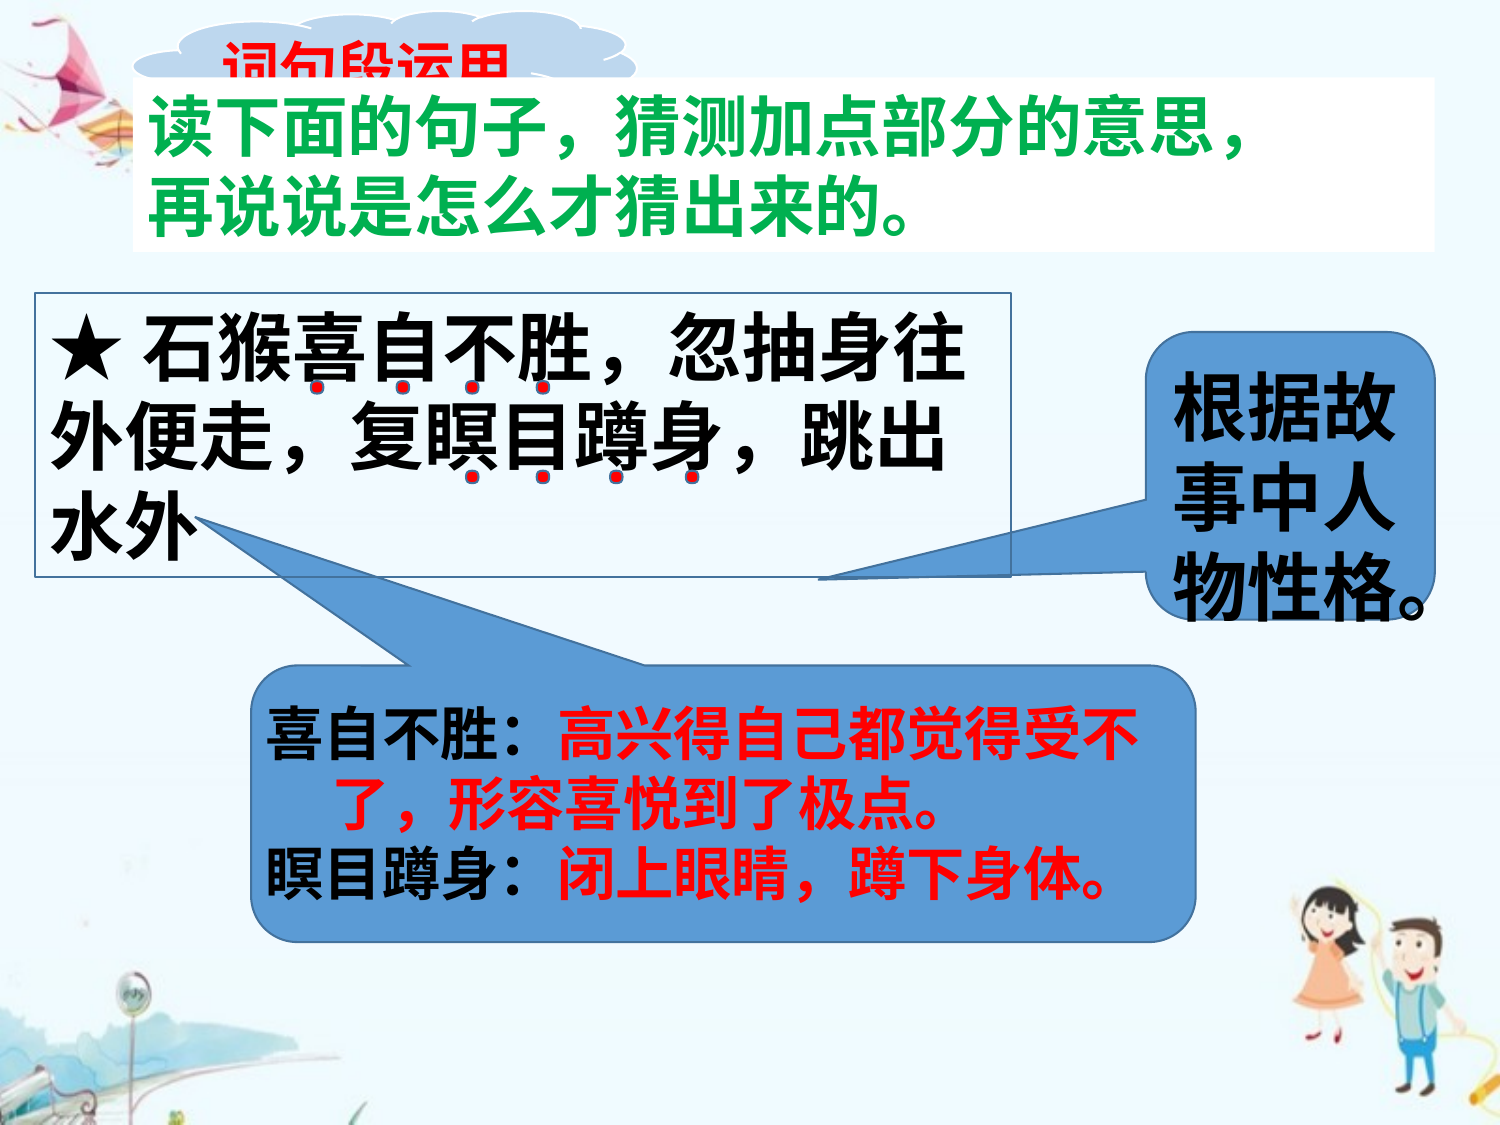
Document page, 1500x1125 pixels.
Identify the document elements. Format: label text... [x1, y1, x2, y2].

text_box [1012, 330, 1428, 605]
text_box [535, 380, 551, 395]
picture [0, 0, 1500, 1125]
text_box [309, 380, 325, 395]
text_box 根据故事中人物性格。 [1157, 352, 1447, 638]
text_box ★石猴喜自不胜，忽抽身往外便走，复瞑目蹲身，跳出水外 [34, 292, 1012, 578]
text_box [464, 380, 480, 395]
text_box [535, 469, 551, 485]
text_box 喜自不胜：高兴得自己都觉得受不 了，形容喜悦到了极点。 瞑目蹲身：闭上眼睛，蹲下身体。 [251, 619, 1196, 915]
text_box 读下面的句子，猜测加点部分的意思， 再说说是怎么才猜出来的。 [132, 77, 1435, 252]
text_box [254, 915, 1193, 944]
text_box [608, 469, 624, 485]
text_box [280, 578, 508, 619]
text_box [684, 469, 700, 485]
text_box [395, 380, 411, 395]
text_box [464, 469, 480, 485]
text_box 词句段运用 [132, 10, 638, 77]
